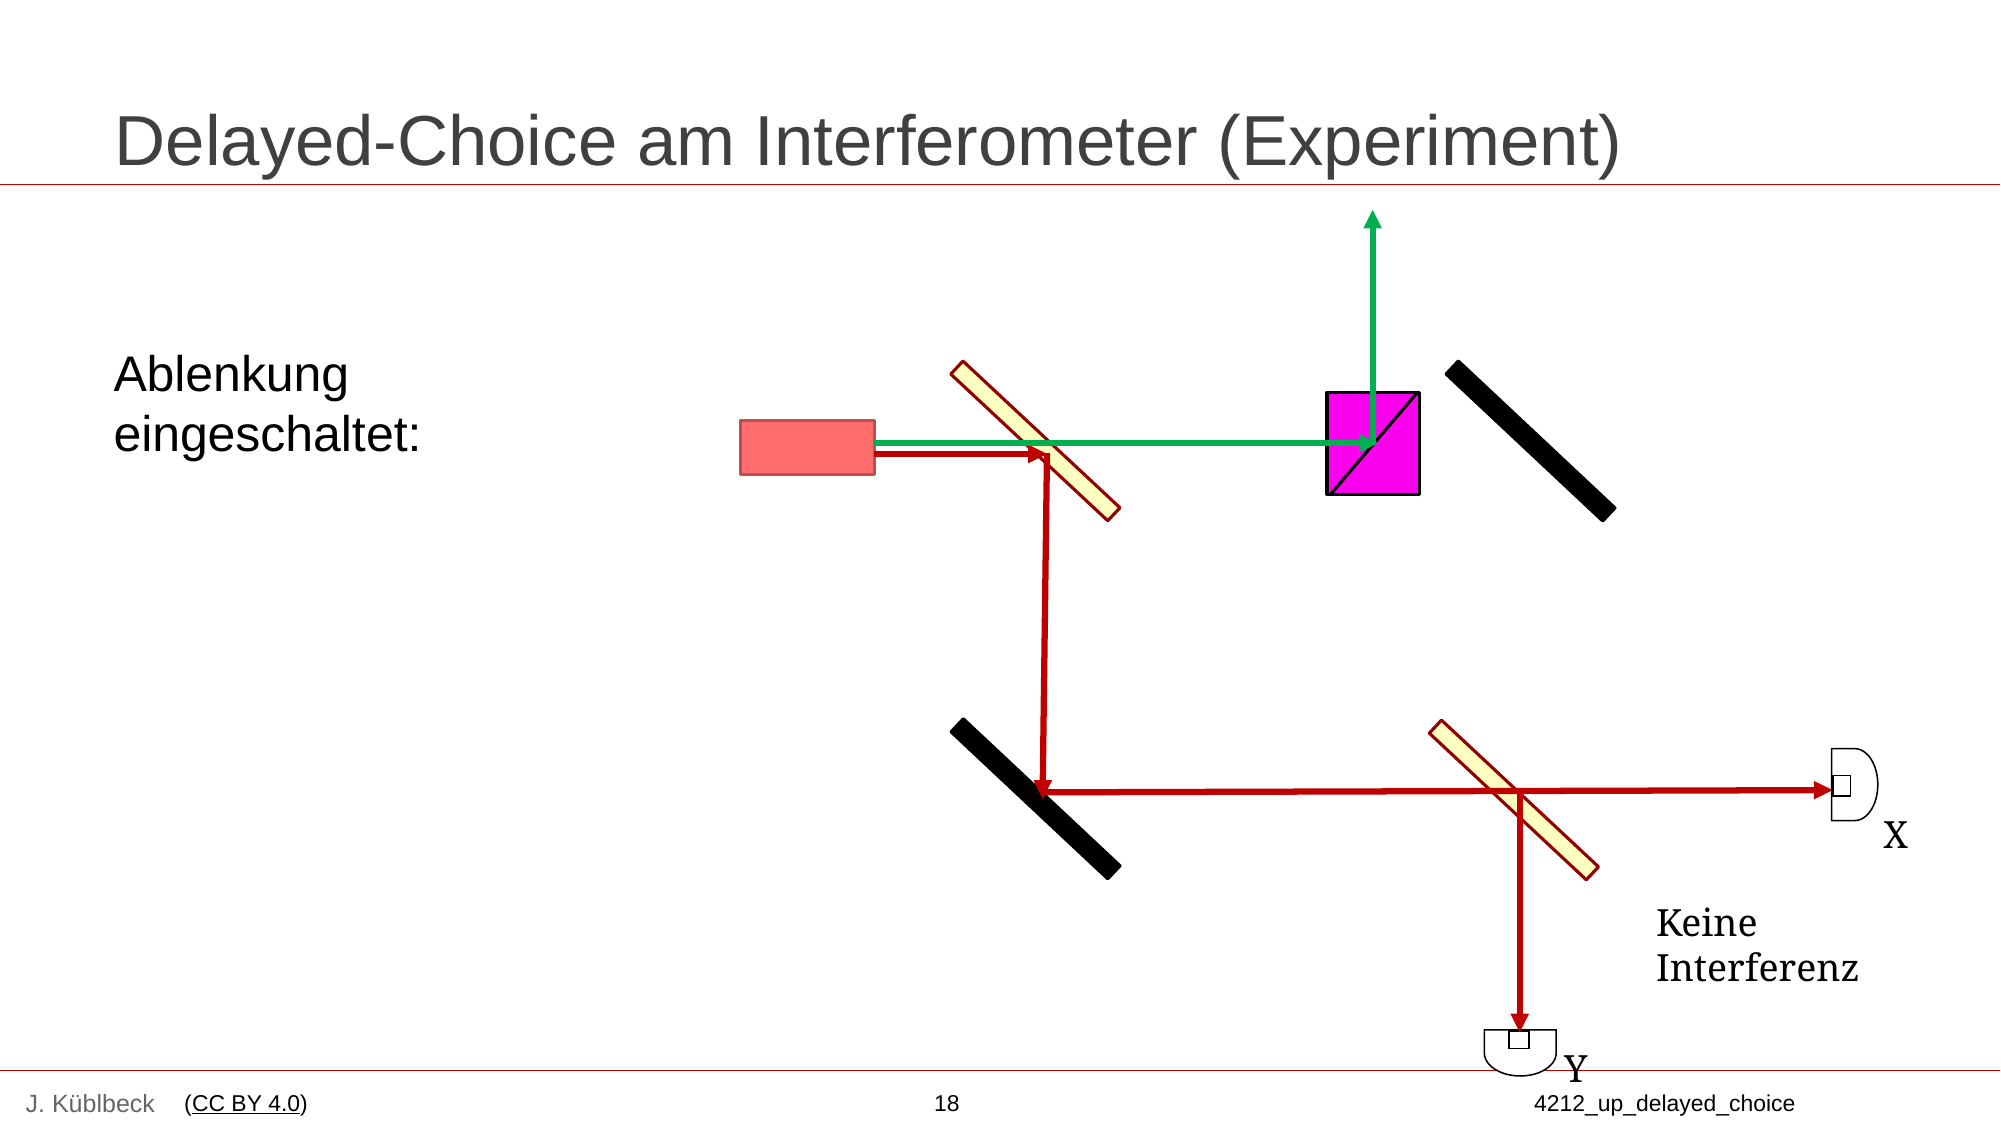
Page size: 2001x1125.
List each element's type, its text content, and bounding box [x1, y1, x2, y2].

list Ablenkung eingeschaltet: [98, 208, 738, 965]
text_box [739, 209, 1925, 1099]
title Delayed-Choice am Interferometer (Experiment) [99, 90, 1900, 185]
